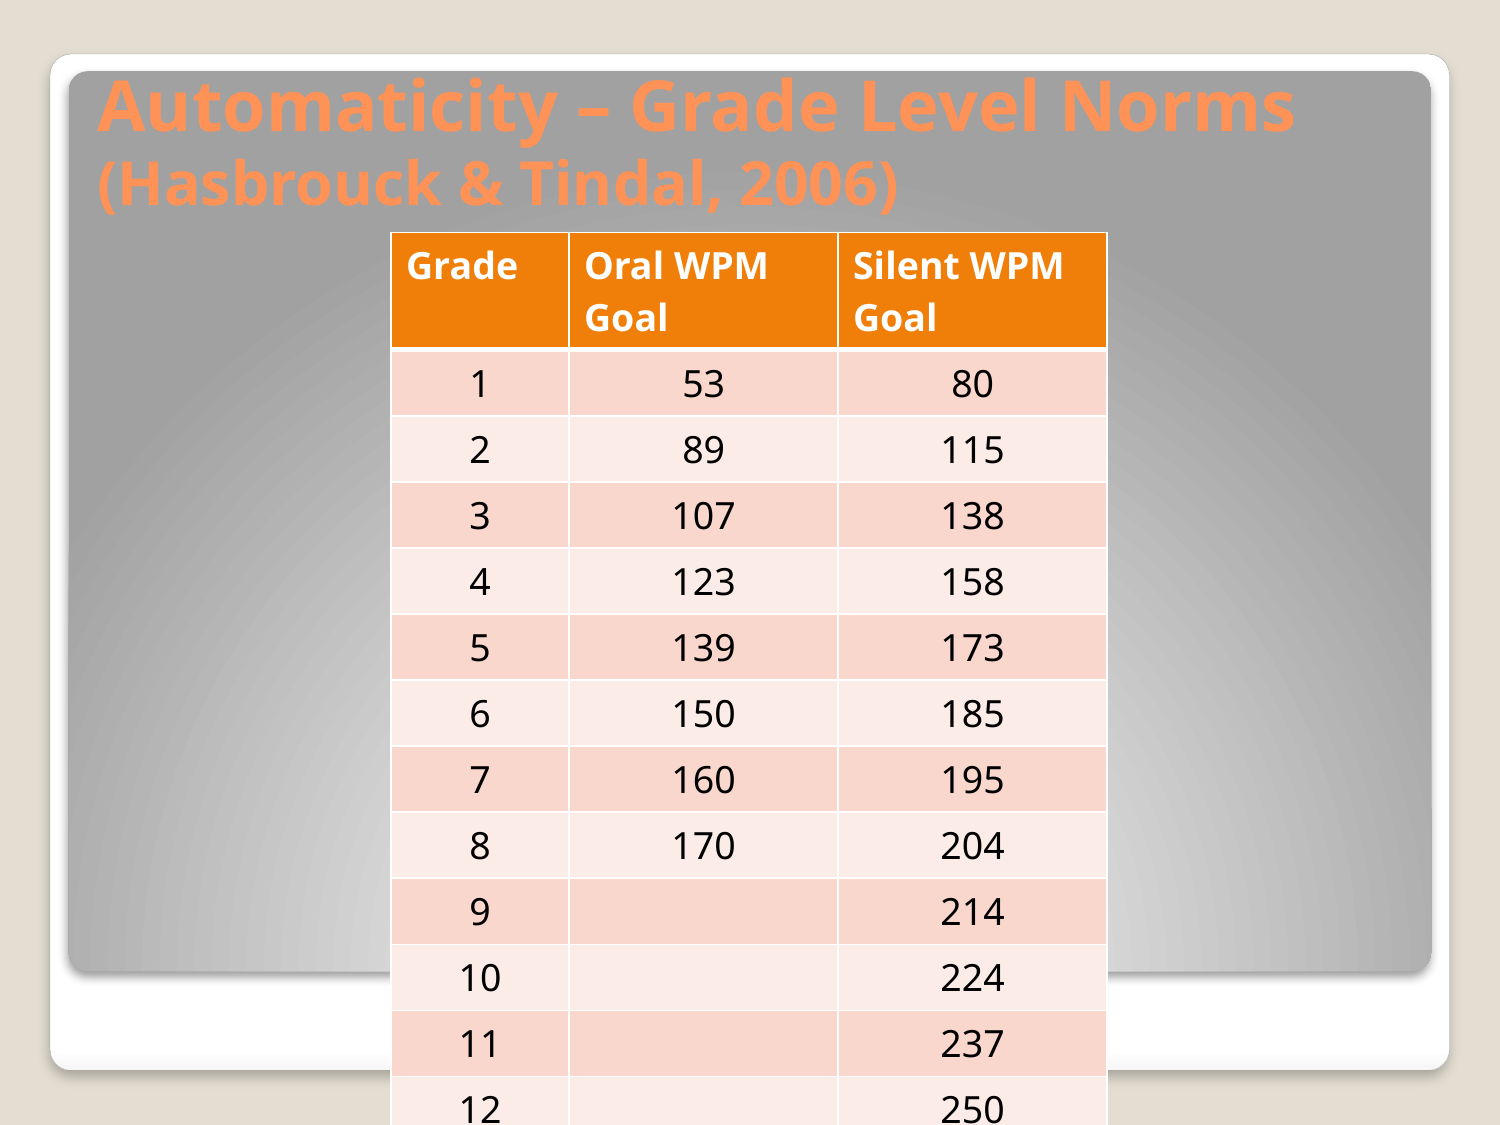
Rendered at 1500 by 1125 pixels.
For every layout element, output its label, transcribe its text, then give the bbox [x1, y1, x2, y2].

table_cell 158 [839, 549, 1106, 613]
table_cell 115 [839, 417, 1106, 481]
table_cell 160 [570, 747, 837, 811]
table_cell 53 [570, 352, 837, 415]
table_cell 1 [392, 352, 568, 415]
table_cell 173 [839, 615, 1106, 679]
table_cell 4 [392, 549, 568, 613]
table_cell 204 [839, 813, 1106, 877]
table_cell 80 [839, 352, 1106, 415]
table_cell 195 [839, 747, 1106, 811]
table_cell 3 [392, 483, 568, 547]
table_cell 2 [392, 417, 568, 481]
table_cell 185 [839, 681, 1106, 745]
table_cell 214 [839, 879, 1106, 944]
table_cell 224 [839, 945, 1106, 1010]
table_cell 89 [570, 417, 837, 481]
table_cell 7 [392, 747, 568, 811]
table_cell 8 [392, 813, 568, 877]
table_cell 250 [839, 1077, 1106, 1125]
table_cell [570, 879, 837, 944]
table_cell 6 [392, 681, 568, 745]
table_cell 9 [392, 879, 568, 944]
table_cell 107 [570, 483, 837, 547]
table_header Oral WPM Goal [570, 233, 837, 347]
table_cell 11 [392, 1011, 568, 1076]
table_cell [570, 945, 837, 1010]
table_cell 150 [570, 681, 837, 745]
table_cell 5 [392, 615, 568, 679]
table_cell 139 [570, 615, 837, 679]
table_cell 123 [570, 549, 837, 613]
table_cell 12 [392, 1077, 568, 1125]
title Automaticity – Grade Level Norms (Hasbrouck & Tindal, 2006) [82, 53, 1425, 226]
table_cell 237 [839, 1011, 1106, 1076]
table_cell 10 [392, 945, 568, 1010]
table_cell 170 [570, 813, 837, 877]
table_header Grade [392, 233, 568, 347]
table_header Silent WPM Goal [839, 233, 1106, 347]
table_cell [570, 1011, 837, 1076]
table_cell 138 [839, 483, 1106, 547]
table_cell [570, 1077, 837, 1125]
